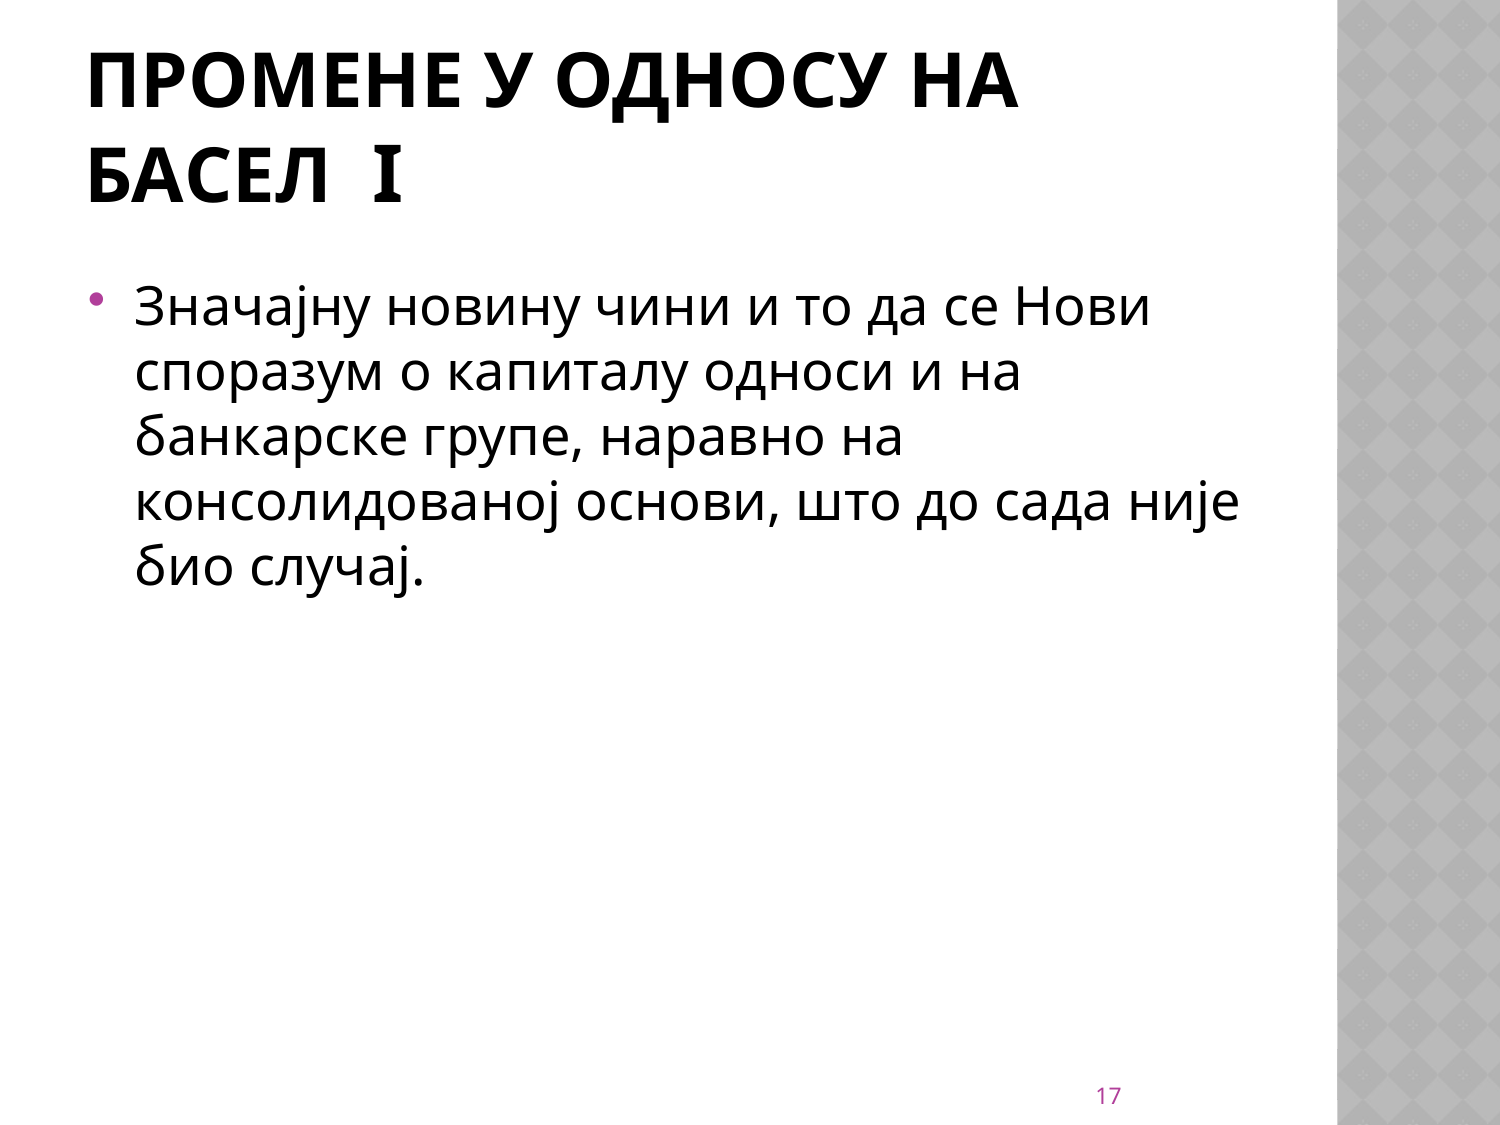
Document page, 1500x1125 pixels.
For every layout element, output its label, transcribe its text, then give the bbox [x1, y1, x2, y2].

list Значајну новину чини и то да се Нови споразум о капиталу односи и на банкарске групе, наравно на консолидованој основи, што до сада није био случај. [75, 264, 1263, 1059]
slide_number 17 [1025, 1075, 1122, 1113]
title Промене у односу на басел I [76, 30, 1265, 219]
